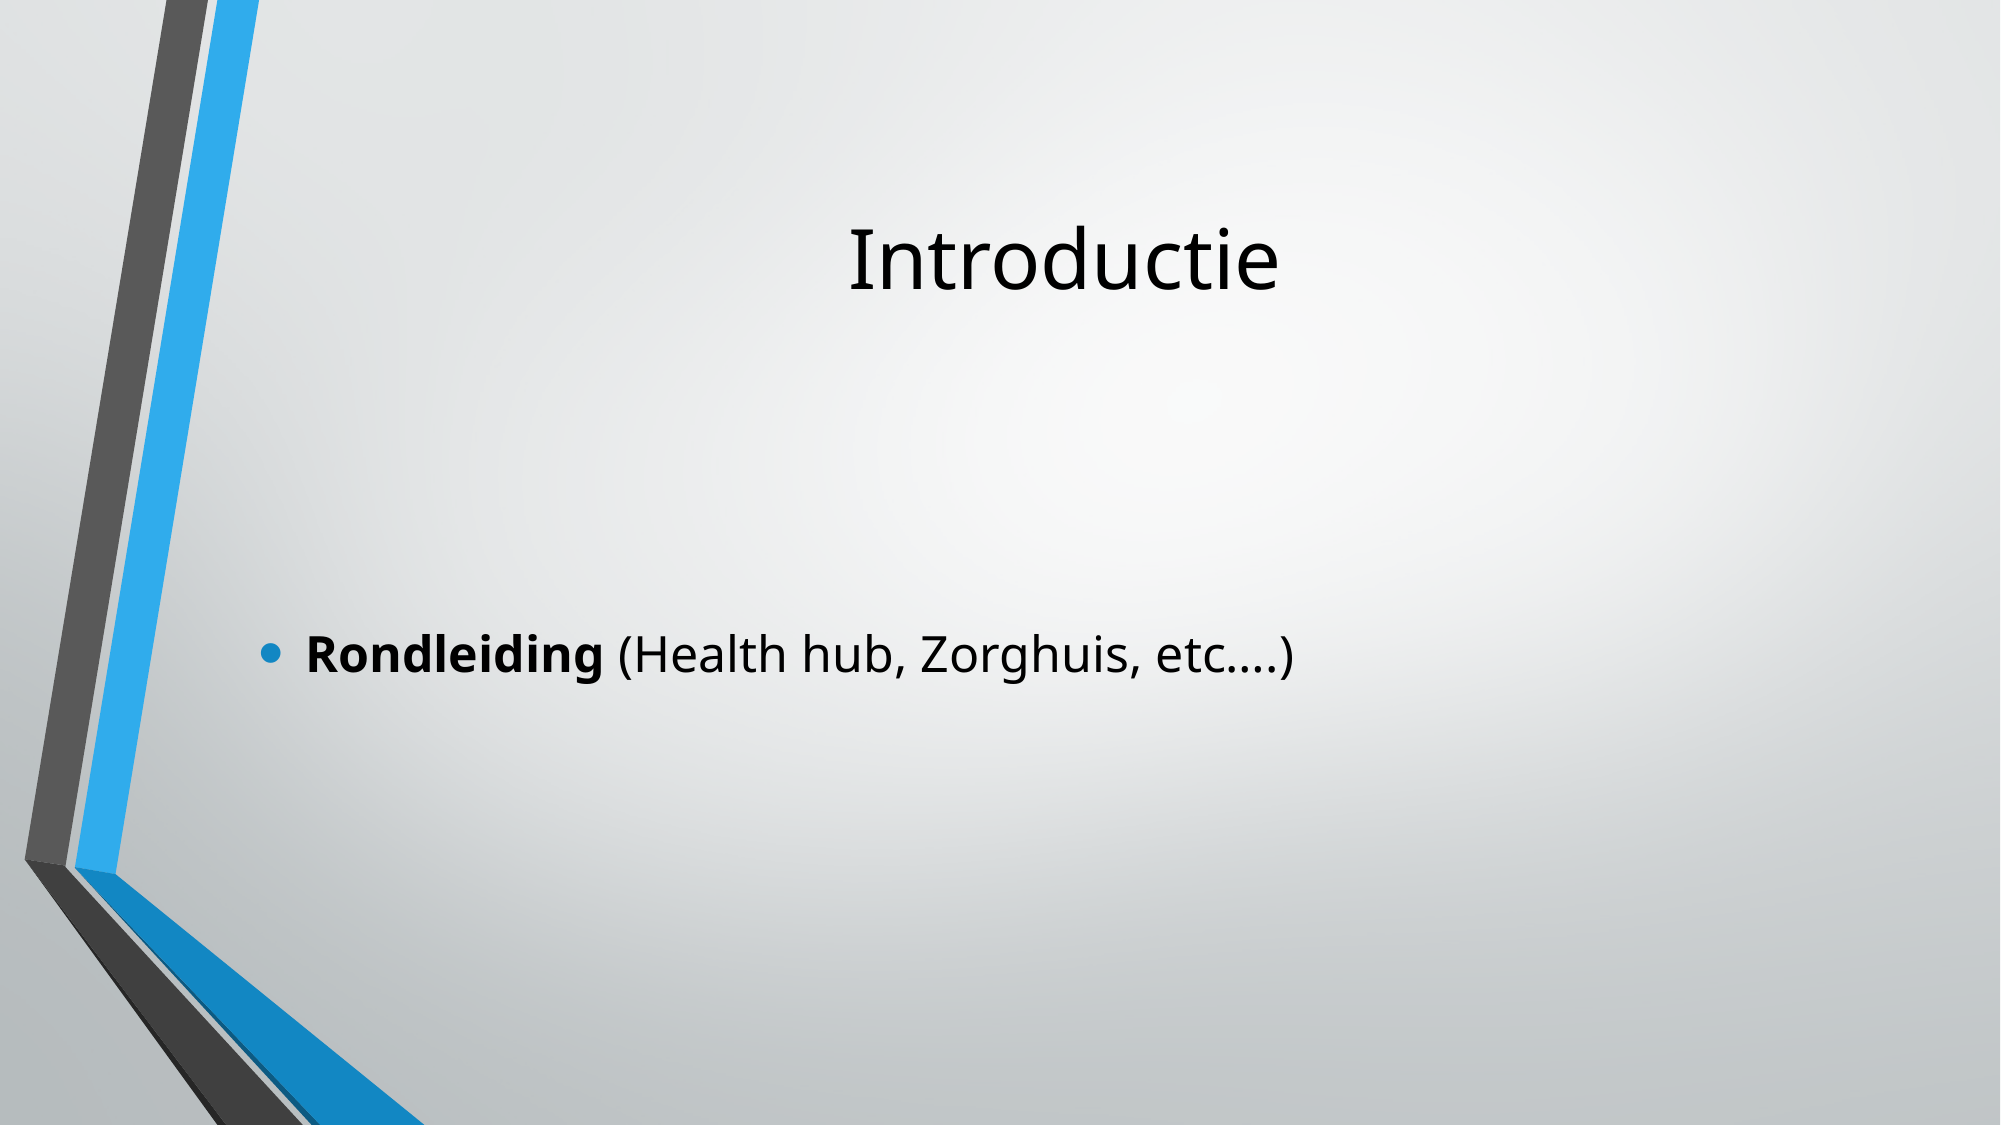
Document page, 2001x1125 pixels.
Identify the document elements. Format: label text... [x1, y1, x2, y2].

list Rondleiding (Health hub, Zorghuis, etc….) [243, 437, 1887, 950]
title Introductie [243, 112, 1887, 400]
